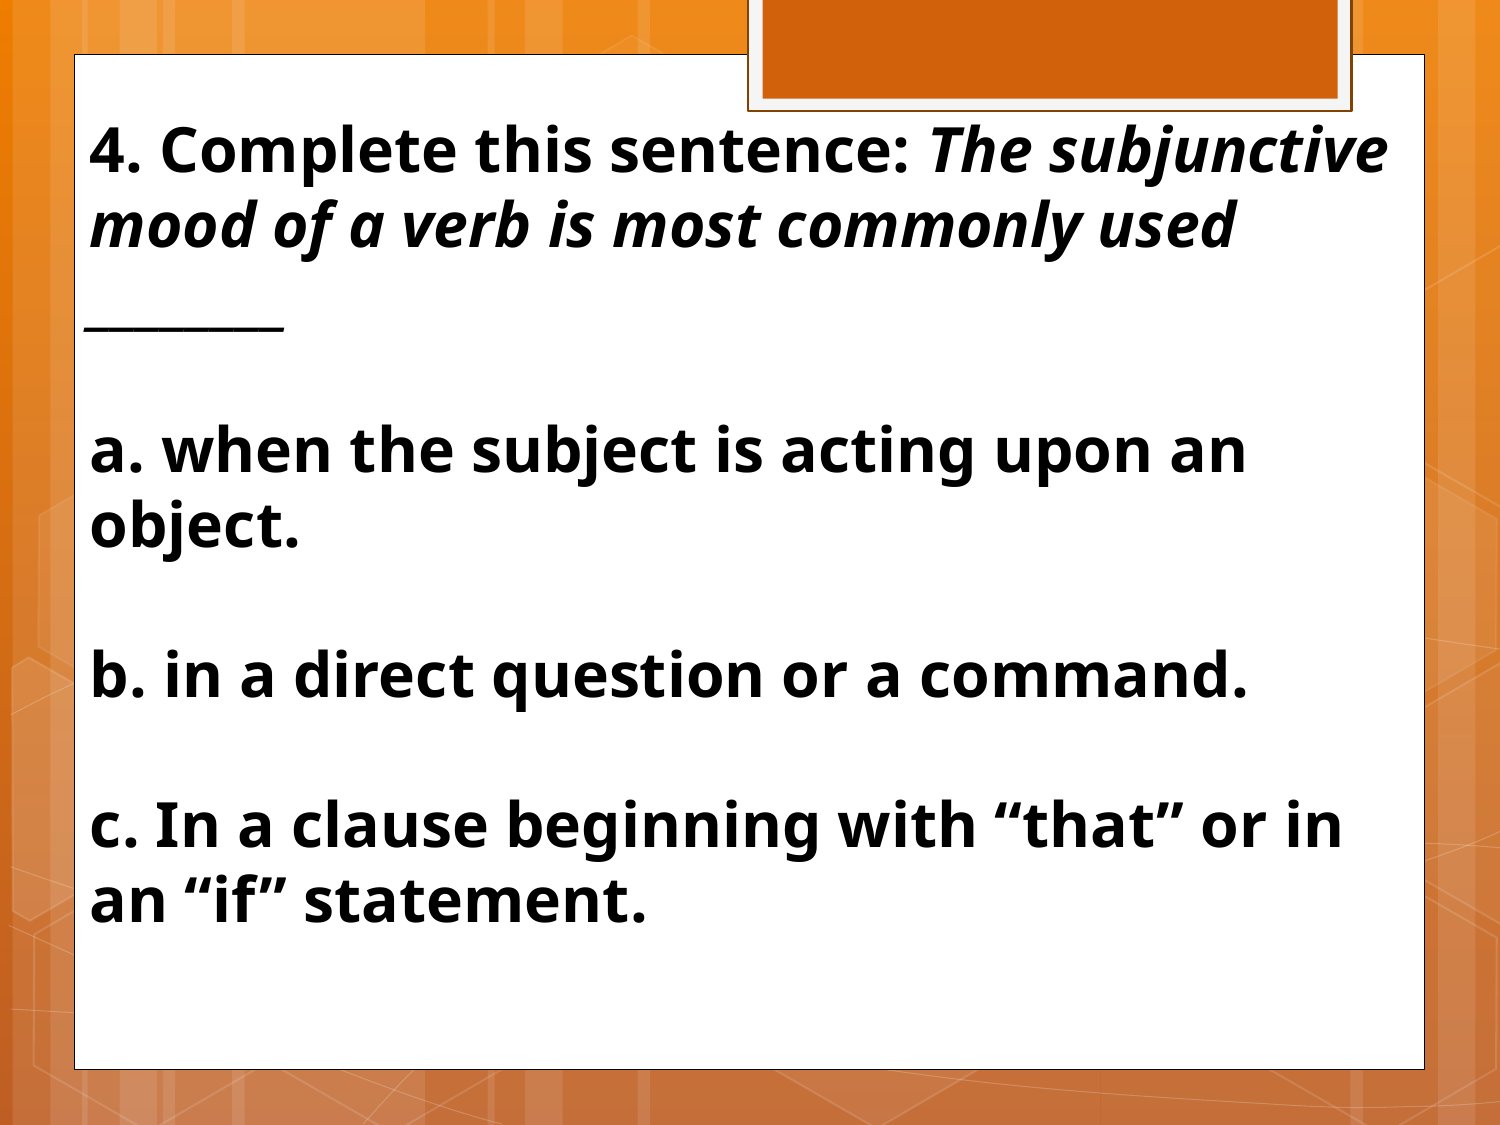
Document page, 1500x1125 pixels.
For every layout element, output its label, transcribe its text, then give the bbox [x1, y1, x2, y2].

text_box 4. Complete this sentence: The subjunctive mood of a verb is most commonly used ________ a. when the subject is acting upon an object. b. in a direct question or a command. c. In a clause beginning with “that” or in an “if” statement. [74, 102, 1425, 1049]
